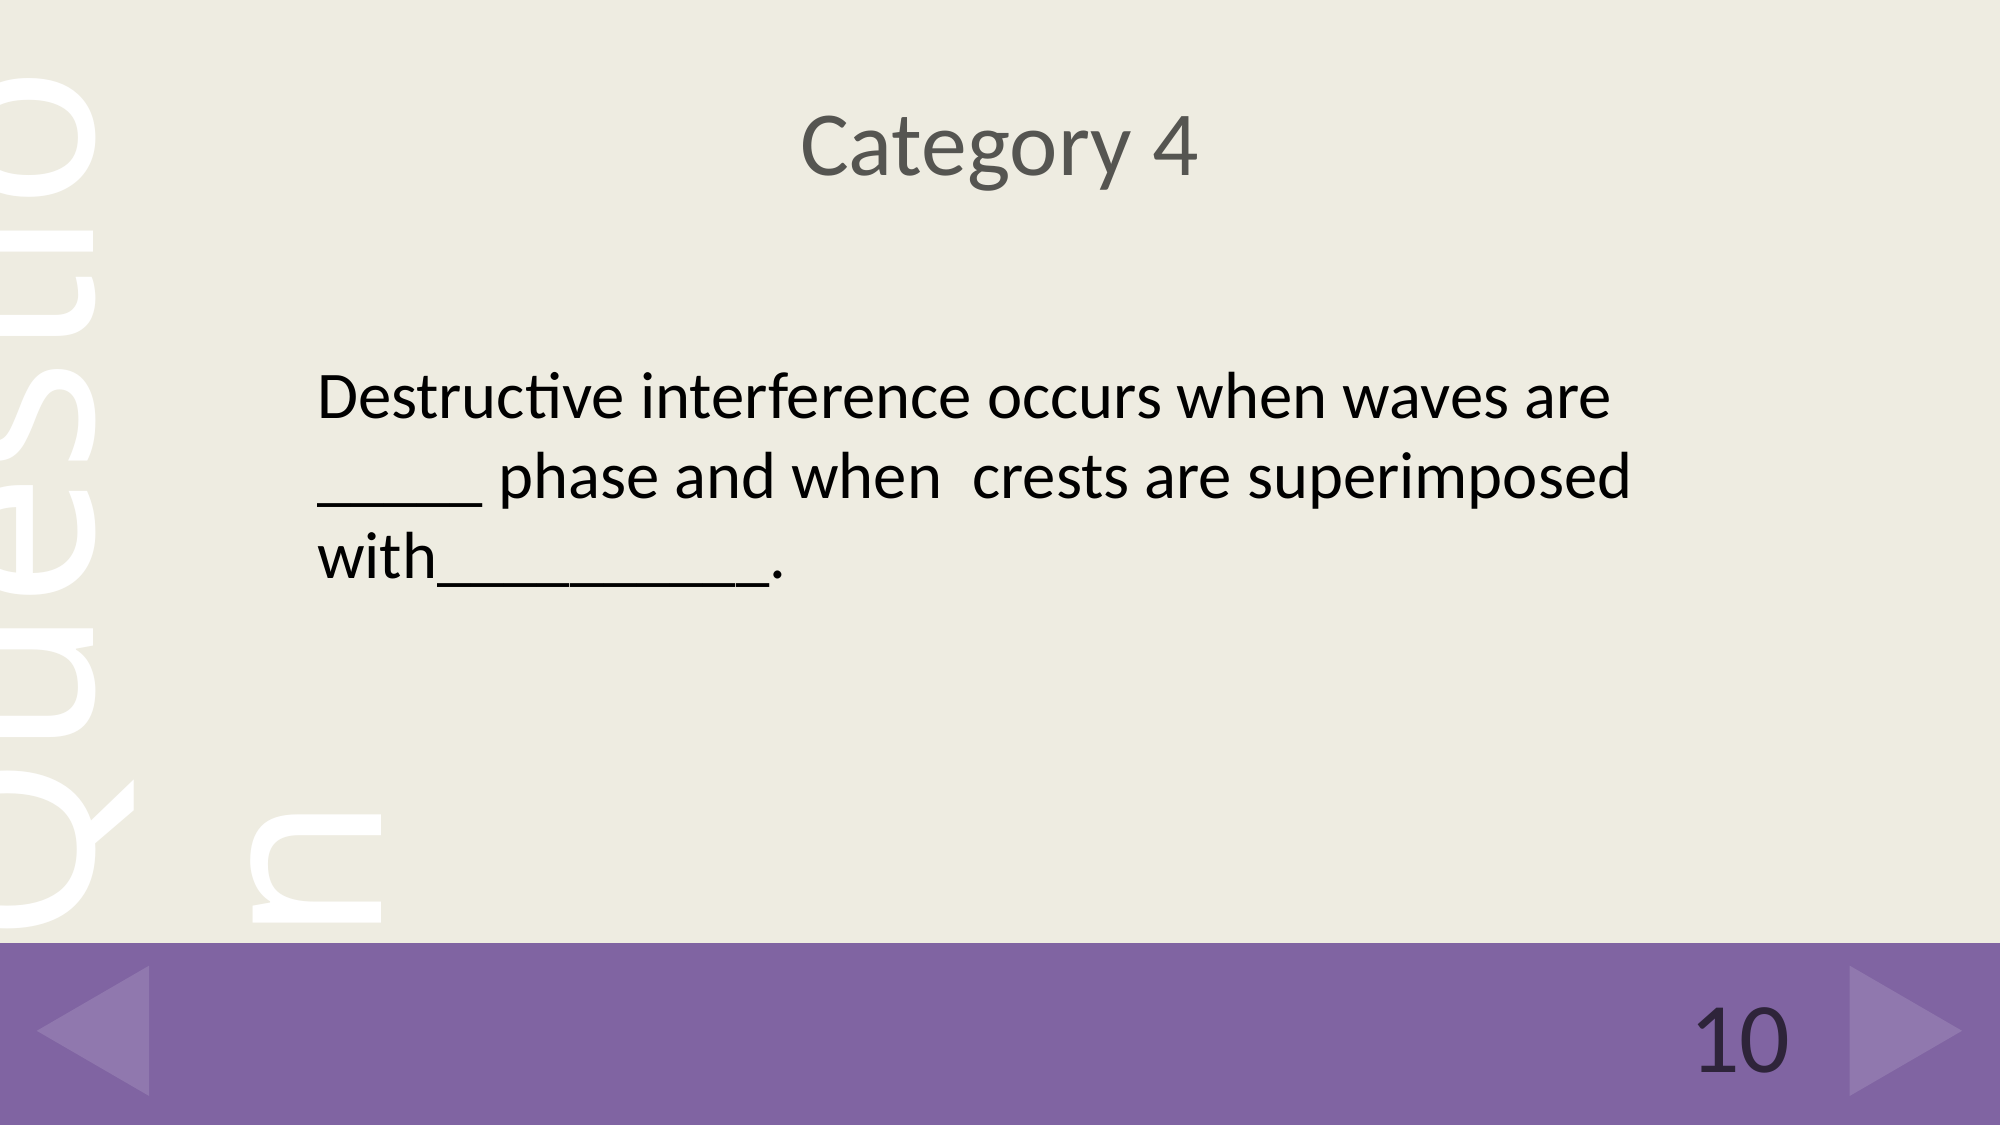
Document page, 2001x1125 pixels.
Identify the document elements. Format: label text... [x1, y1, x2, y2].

title Category 4 [99, 45, 1900, 233]
list Destructive interference occurs when waves are _____ phase and when crests are superimposed with__________. [302, 307, 1760, 636]
list 10 [1494, 967, 1806, 1097]
